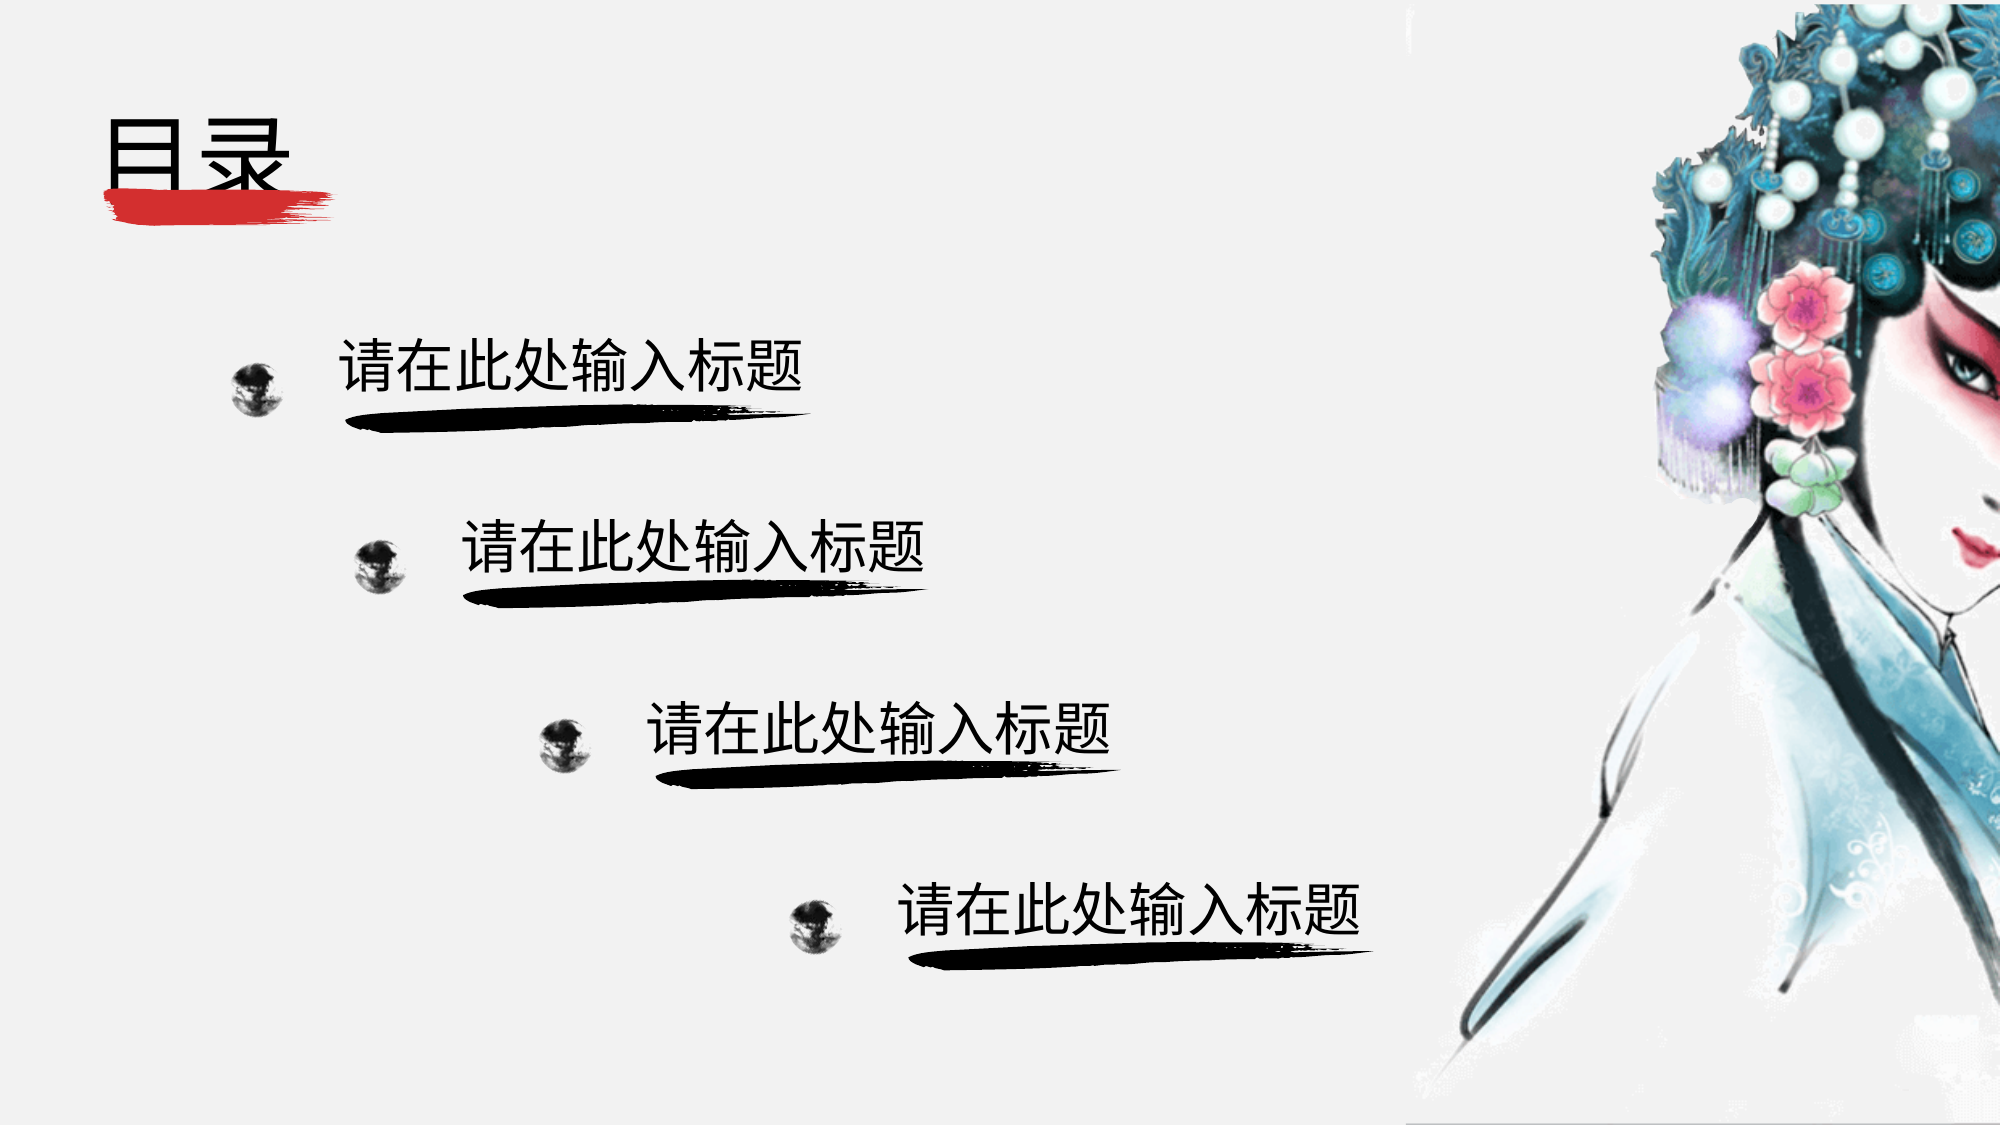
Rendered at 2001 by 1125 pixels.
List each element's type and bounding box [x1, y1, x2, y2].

picture [209, 344, 303, 438]
picture [332, 521, 426, 615]
picture [767, 880, 862, 975]
text_box [322, 321, 939, 433]
picture [517, 700, 611, 794]
picture [1405, 4, 2000, 1125]
text_box [80, 90, 346, 227]
text_box [881, 865, 1405, 971]
text_box [445, 502, 1062, 609]
text_box [630, 684, 1247, 790]
